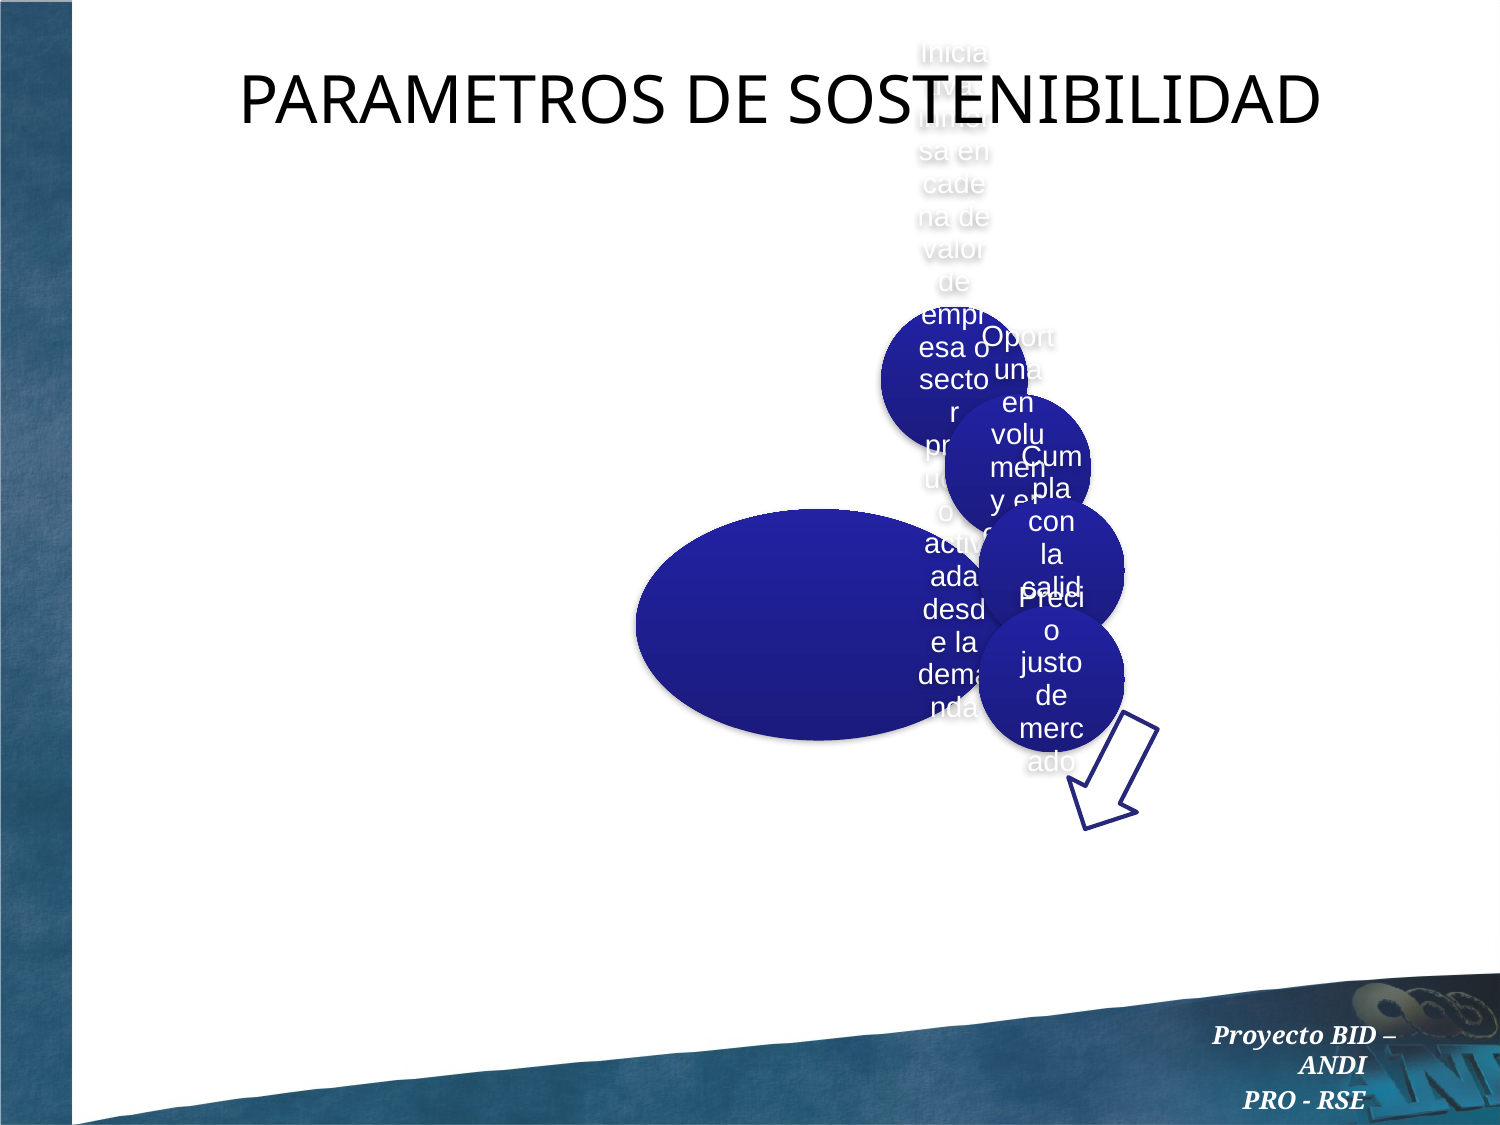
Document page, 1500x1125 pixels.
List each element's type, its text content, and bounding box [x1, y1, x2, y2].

picture [0, 0, 1500, 1125]
text_box PARAMETROS DE SOSTENIBILIDAD [112, 49, 1450, 145]
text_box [87, 162, 1500, 1088]
